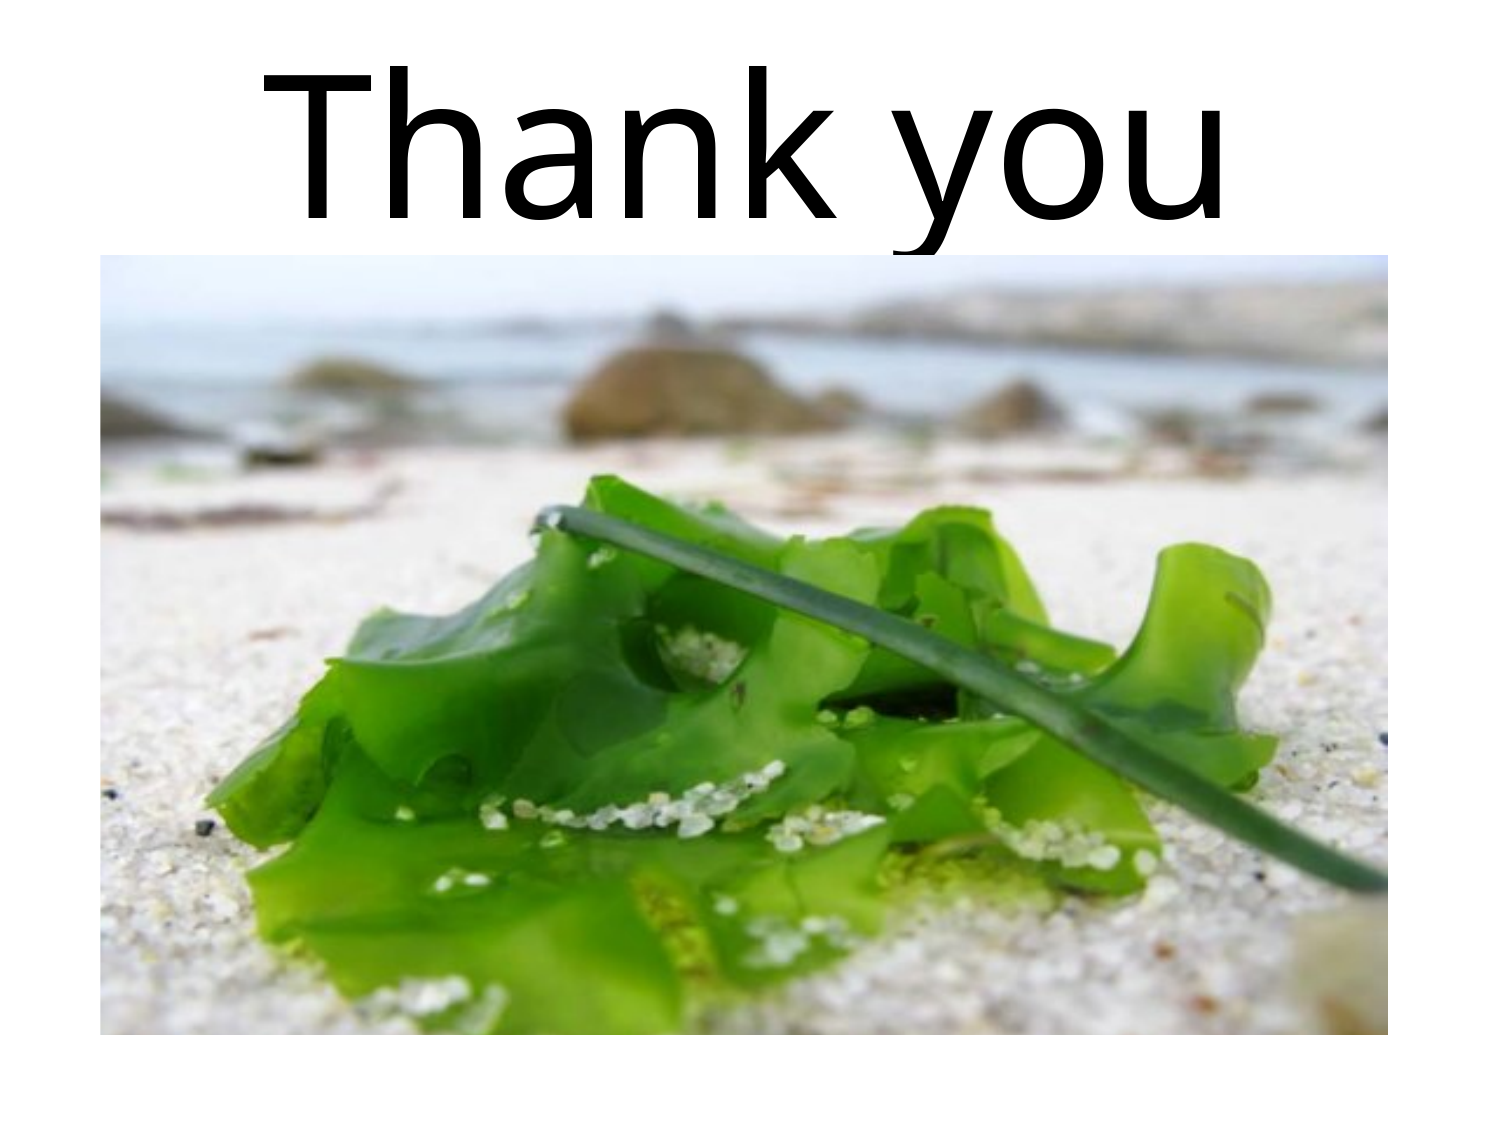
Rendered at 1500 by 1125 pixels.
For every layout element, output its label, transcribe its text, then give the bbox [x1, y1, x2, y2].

title Thank you [75, 45, 1425, 233]
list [100, 255, 1389, 1036]
